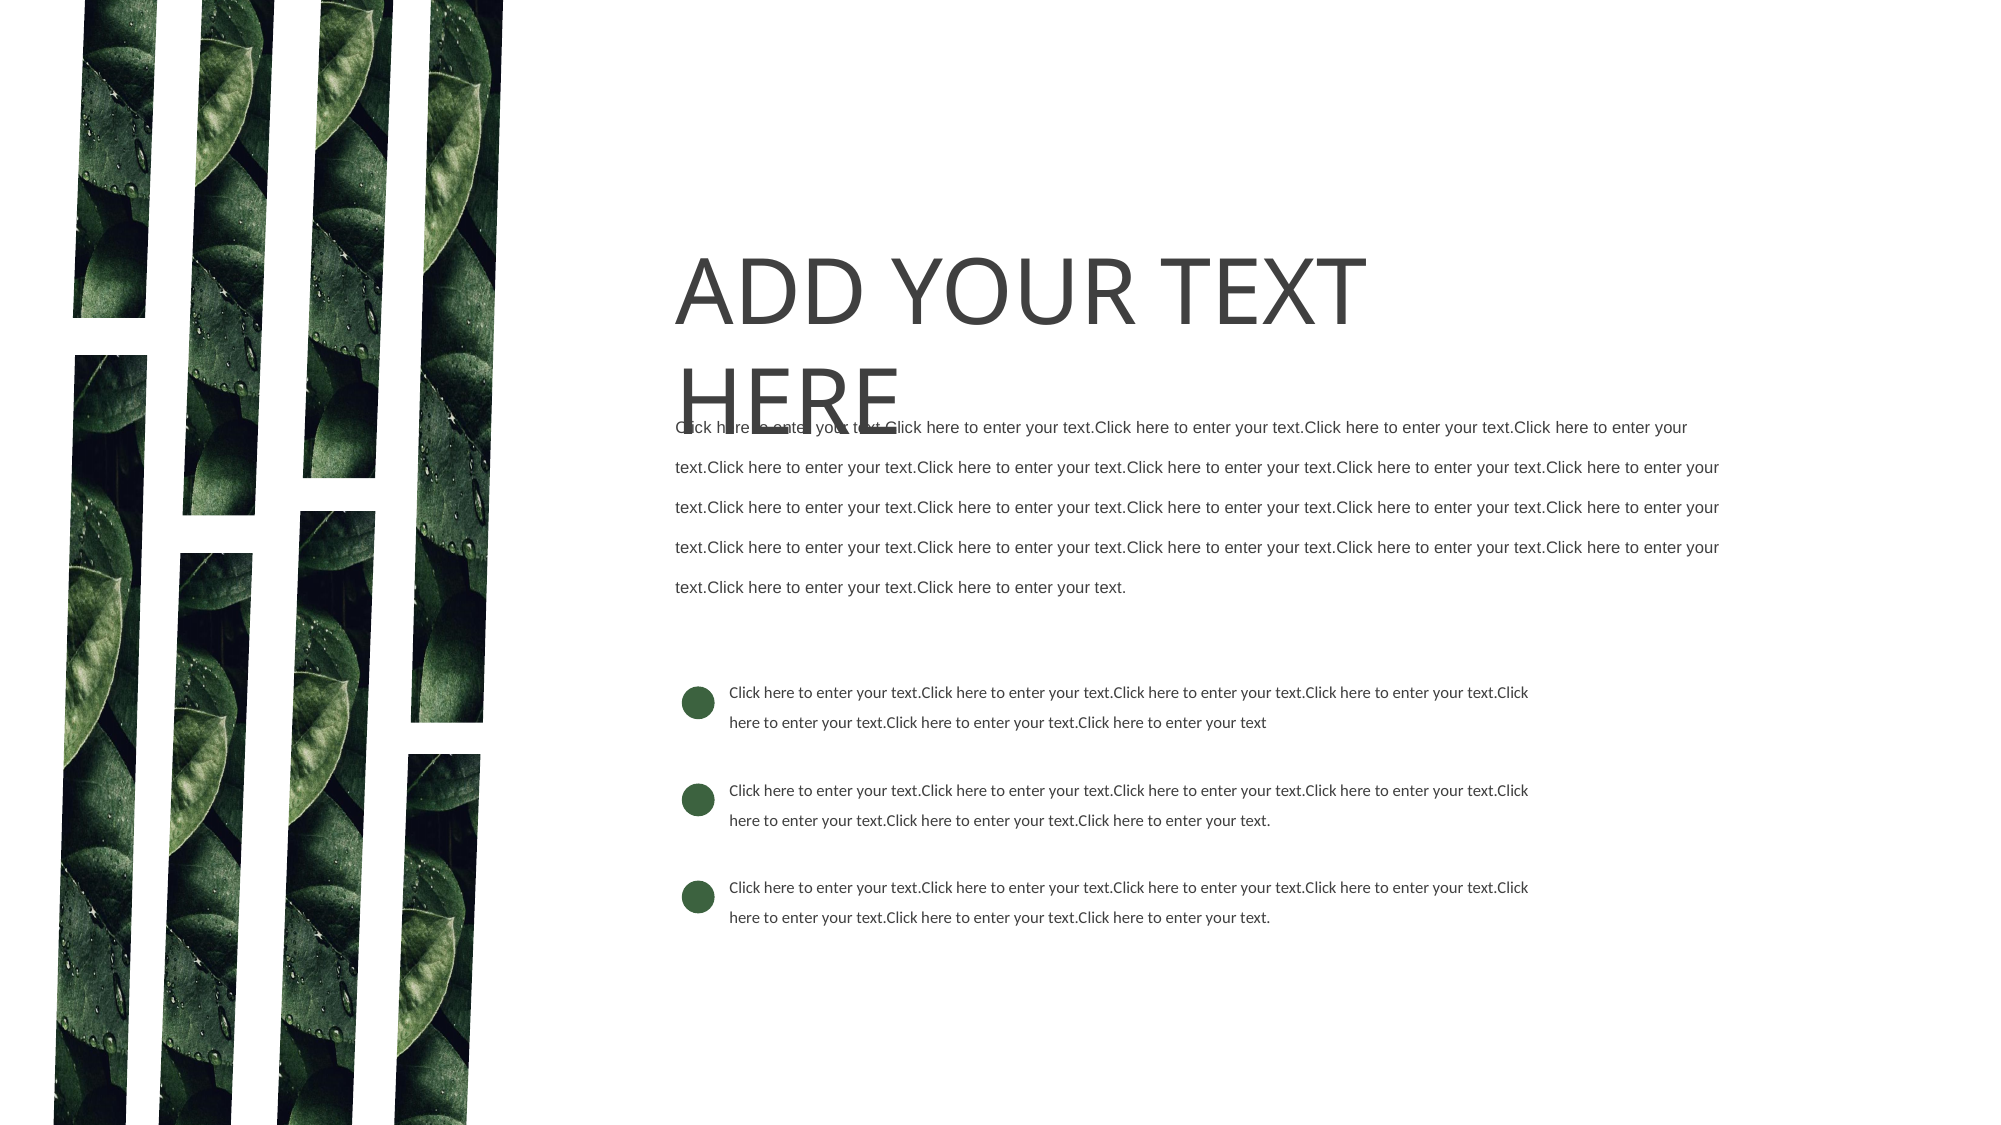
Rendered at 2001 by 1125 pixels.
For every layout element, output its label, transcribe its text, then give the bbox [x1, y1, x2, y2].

text_box Click here to enter your text.Click here to enter your text.Click here to enter your text.Click here to enter your text.Click here to enter your text.Click here to enter your text.Click here to enter your text [714, 665, 1561, 740]
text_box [275, 0, 507, 1125]
text_box [680, 685, 716, 721]
text_box [680, 879, 716, 915]
text_box Click here to enter your text.Click here to enter your text.Click here to enter your text.Click here to enter your text.Click here to enter your text.Click here to enter your text.Click here to enter your text.Click here to enter your text.Click here to enter your text.Click here to enter your text.Click here to enter your text.Click here to enter your text.Click here to enter your text.Click here to enter your text.Click here to enter your text.Click here to enter your text.Click here to enter your text.Click here to enter your text.Click here to enter your text.Click here to enter your text.Click here to enter your text.Click here to enter your text. [660, 389, 1767, 605]
text_box ADD YOUR TEXT HERE [660, 225, 1467, 389]
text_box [50, 0, 275, 1125]
text_box Click here to enter your text.Click here to enter your text.Click here to enter your text.Click here to enter your text.Click here to enter your text.Click here to enter your text.Click here to enter your text. [714, 762, 1573, 837]
text_box Click here to enter your text.Click here to enter your text.Click here to enter your text.Click here to enter your text.Click here to enter your text.Click here to enter your text.Click here to enter your text. [714, 859, 1573, 934]
text_box [680, 782, 716, 818]
